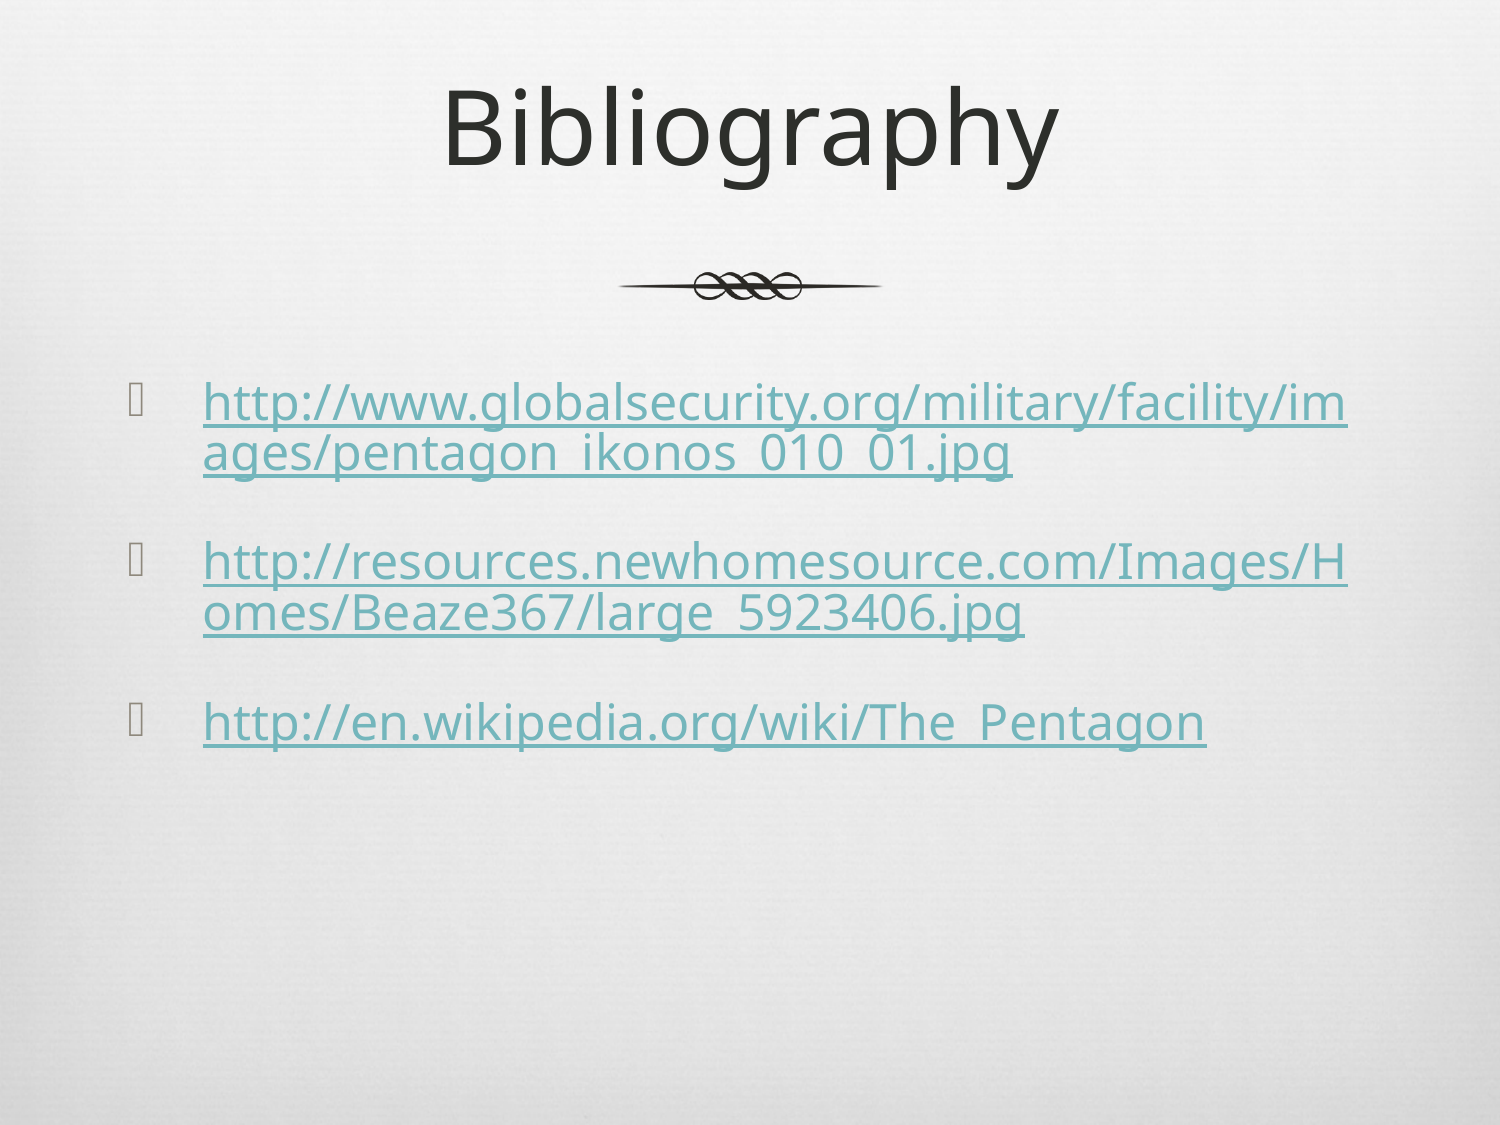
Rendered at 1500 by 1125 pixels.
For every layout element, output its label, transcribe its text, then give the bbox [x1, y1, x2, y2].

title Bibliography [112, 11, 1388, 236]
picture [615, 272, 885, 300]
list http://www.globalsecurity.org/military/facility/images/pentagon_ikonos_010_01.jpg http://resources.newhomesource.com/Images/Homes/Beaze367/large_5923406.jpg http://en.wikipedia.org/wiki/The_Pentagon [112, 362, 1388, 963]
